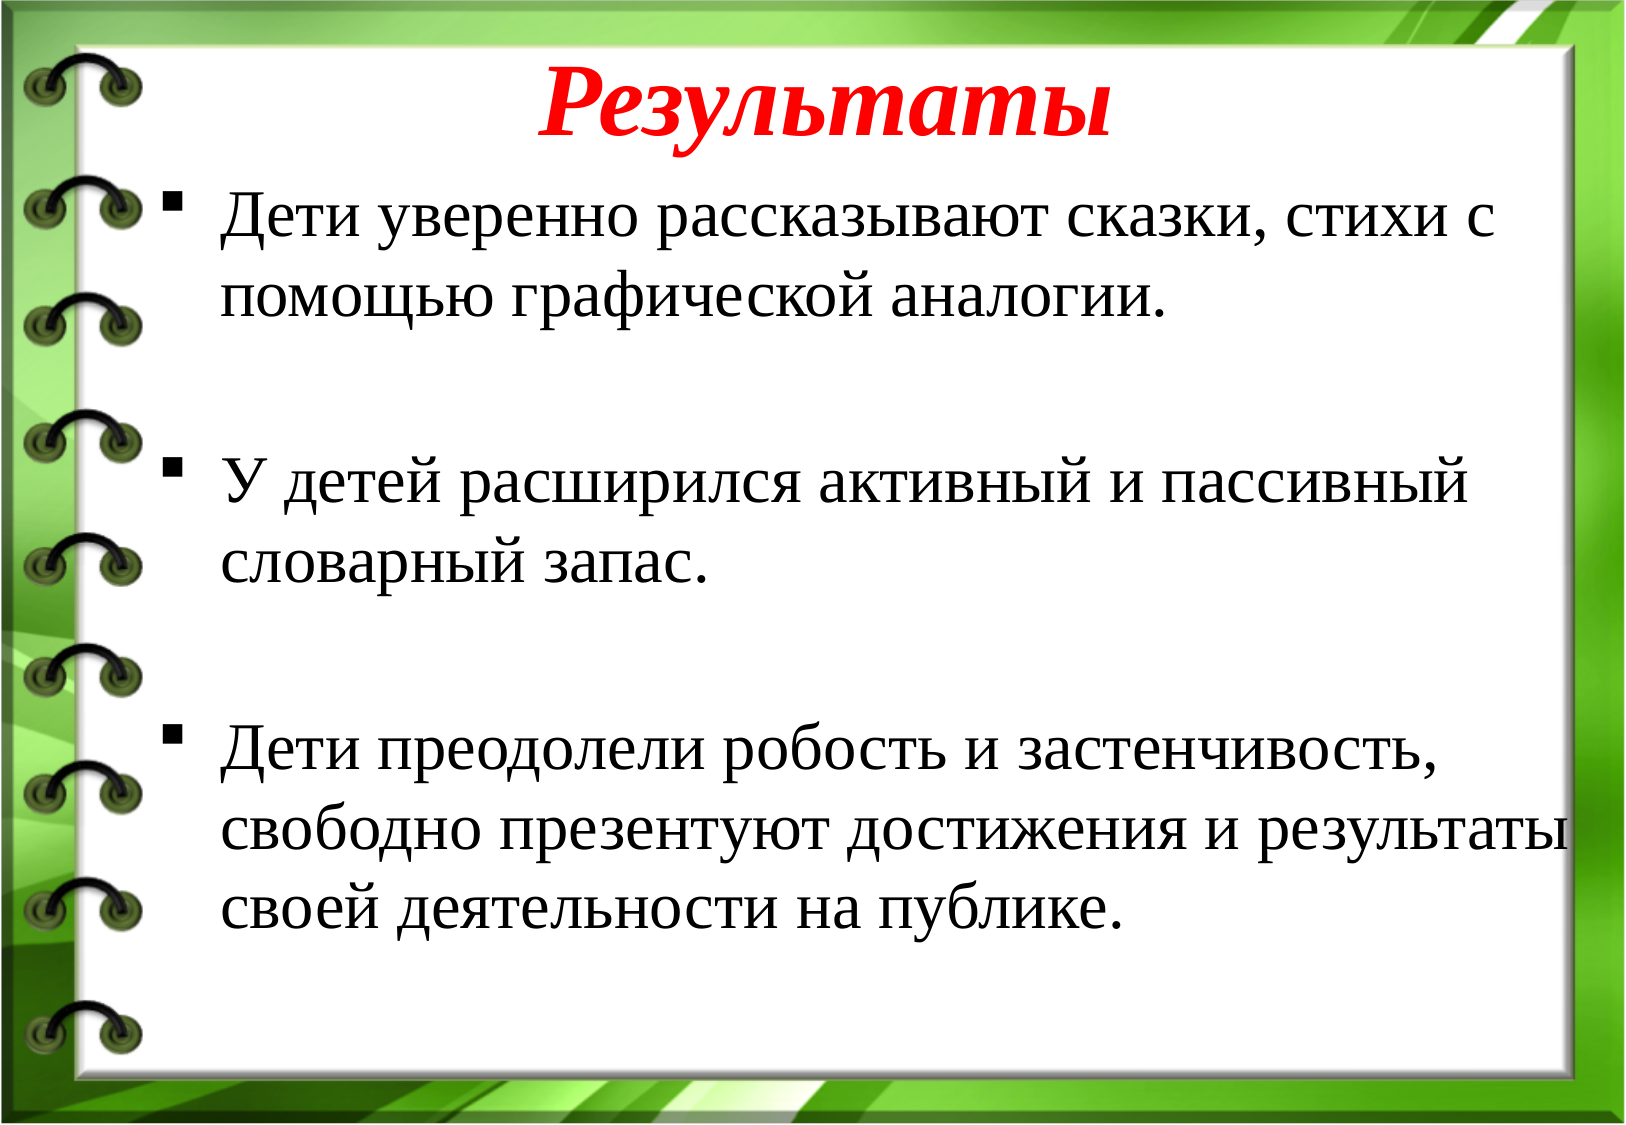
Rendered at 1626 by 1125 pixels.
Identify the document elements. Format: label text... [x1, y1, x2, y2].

title Результаты [83, 0, 1570, 188]
list Дети уверенно рассказывают сказки, стихи с помощью графической аналогии. У детей расширился активный и пассивный словарный запас. Дети преодолели робость и застенчивость, свободно презентуют достижения и результаты своей деятельности на публике. [140, 160, 1625, 1024]
picture [0, 0, 1626, 1125]
